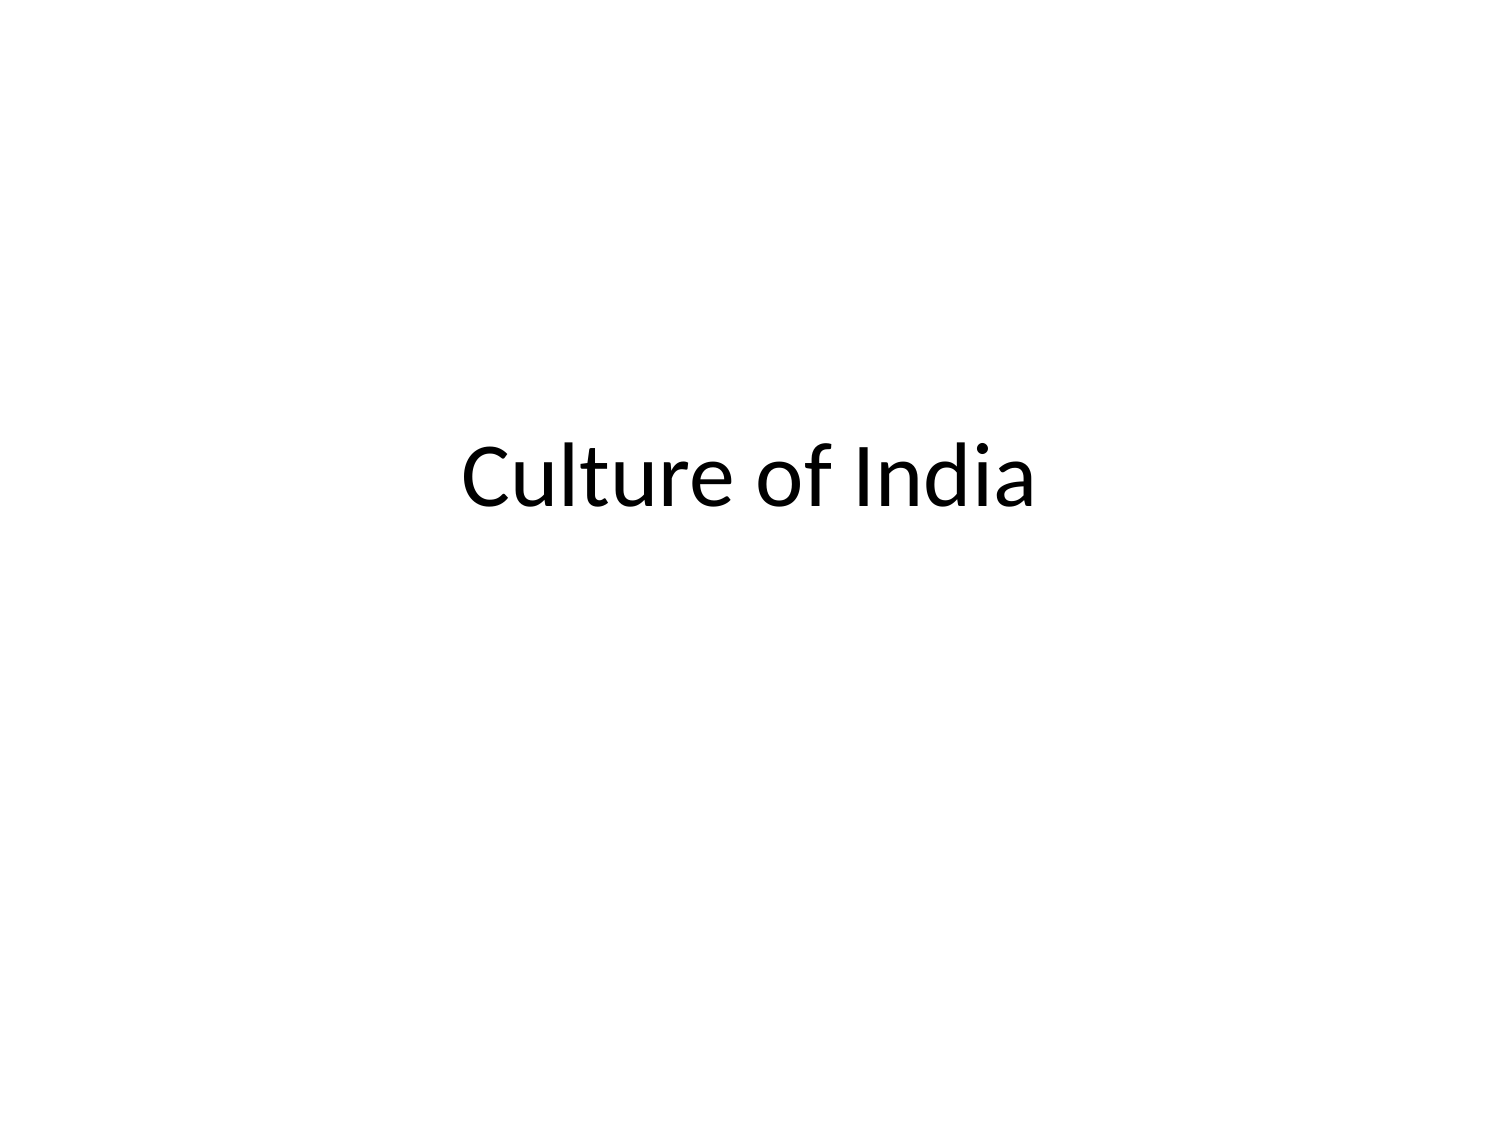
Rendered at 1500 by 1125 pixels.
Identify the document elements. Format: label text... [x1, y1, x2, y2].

title Culture of India [112, 349, 1388, 591]
